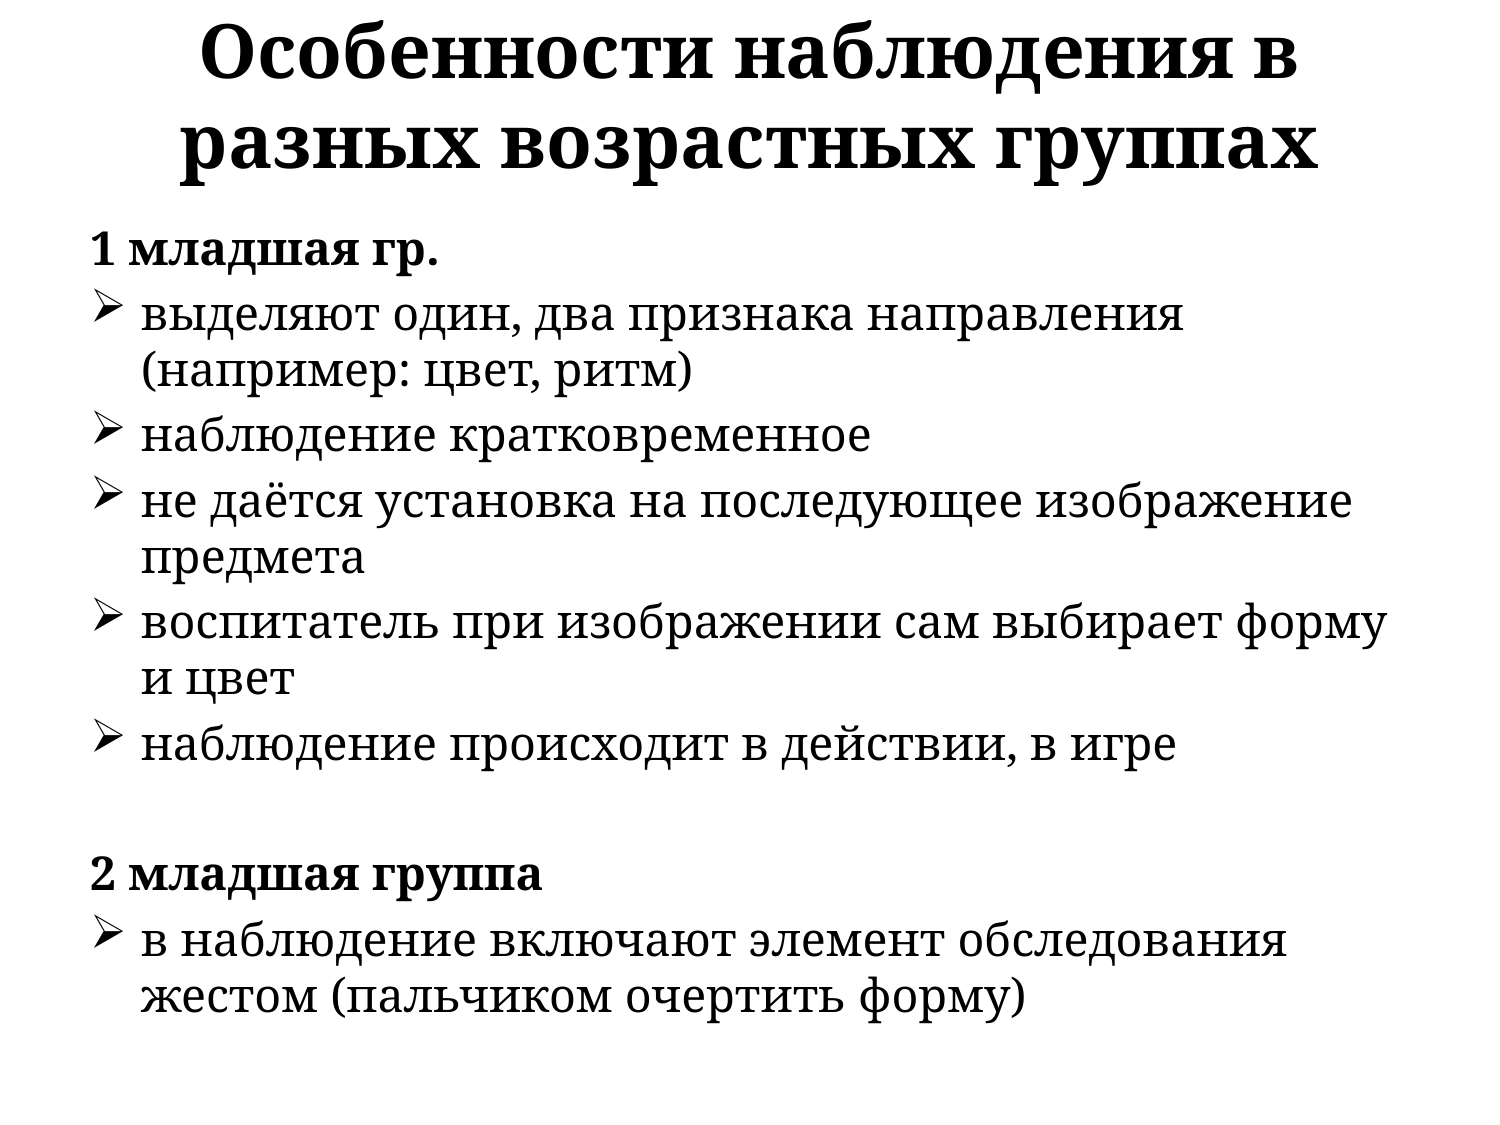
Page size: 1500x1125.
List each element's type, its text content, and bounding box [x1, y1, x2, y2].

list 1 младшая гр. выделяют один, два признака направления (например: цвет, ритм) наблюдение кратковременное не даётся установка на последующее изображение предмета воспитатель при изображении сам выбирает форму и цвет наблюдение происходит в действии, в игре 2 младшая группа в наблюдение включают элемент обследования жестом (пальчиком очертить форму) [75, 210, 1425, 1032]
title Особенности наблюдения в разных возрастных группах [75, 45, 1425, 210]
